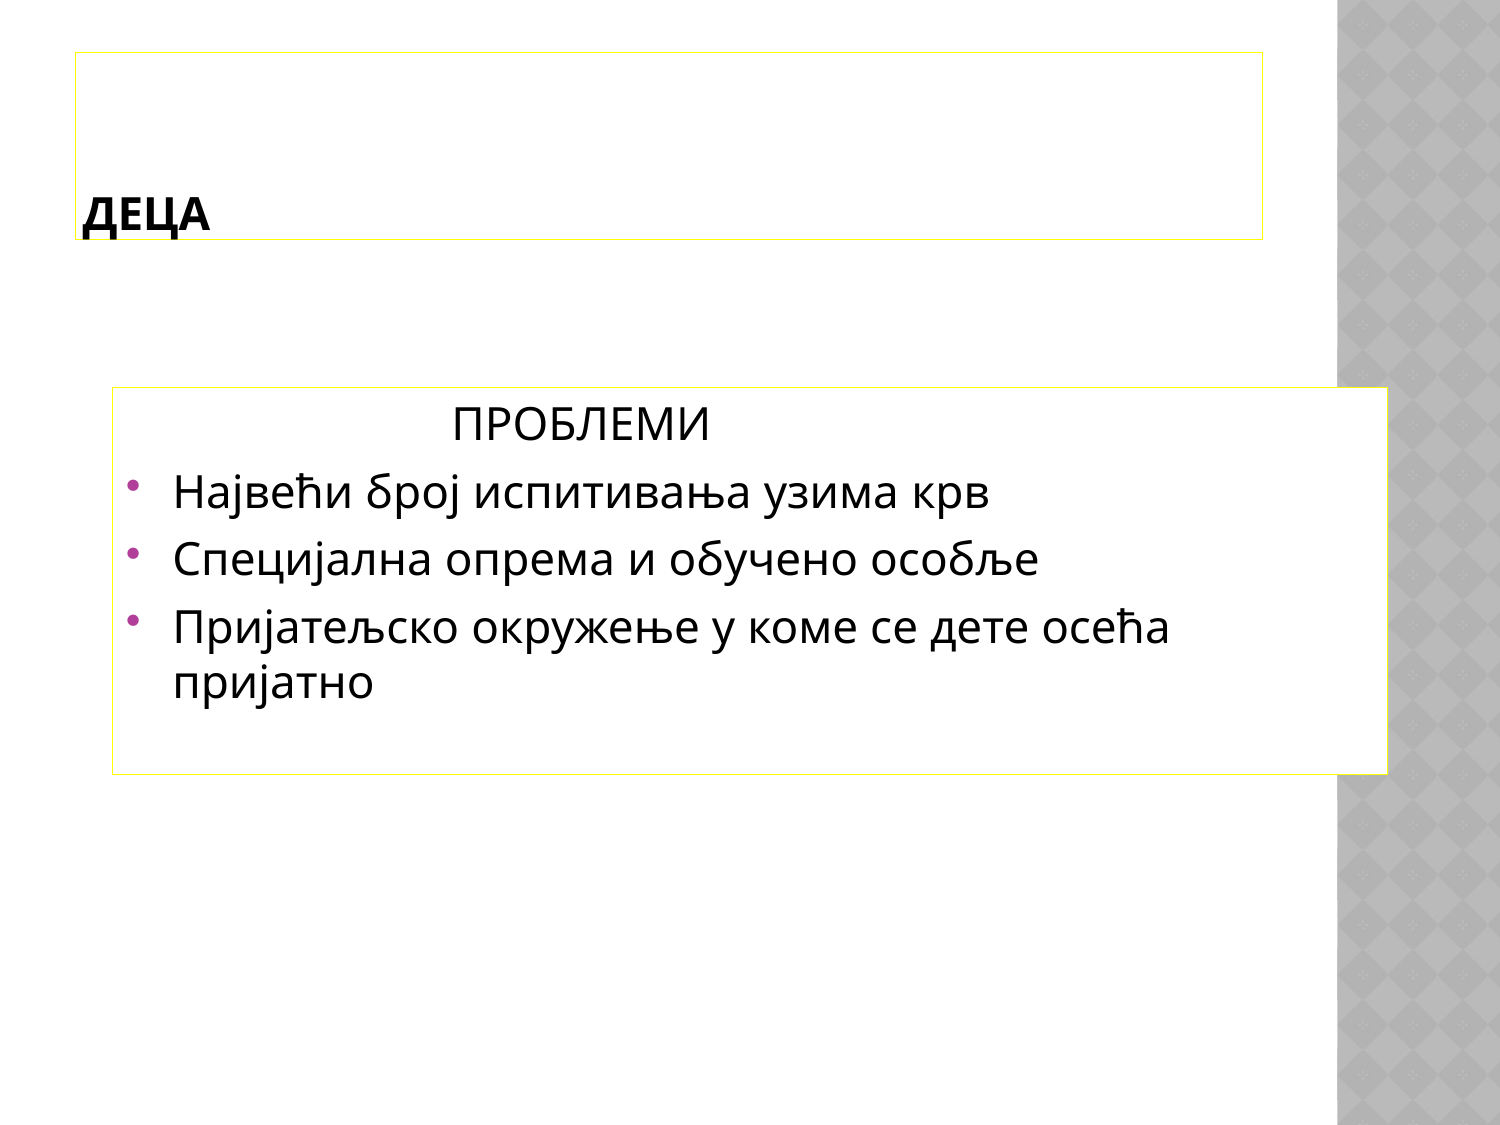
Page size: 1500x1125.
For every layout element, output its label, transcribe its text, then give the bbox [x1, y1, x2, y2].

list ПРОБЛЕМИ Највећи број испитивања узима крв Специјална опрема и обучено особље Пријатељско окружење у коме се дете осећа пријатно [112, 387, 1388, 775]
title ДЕЦА [75, 52, 1263, 240]
